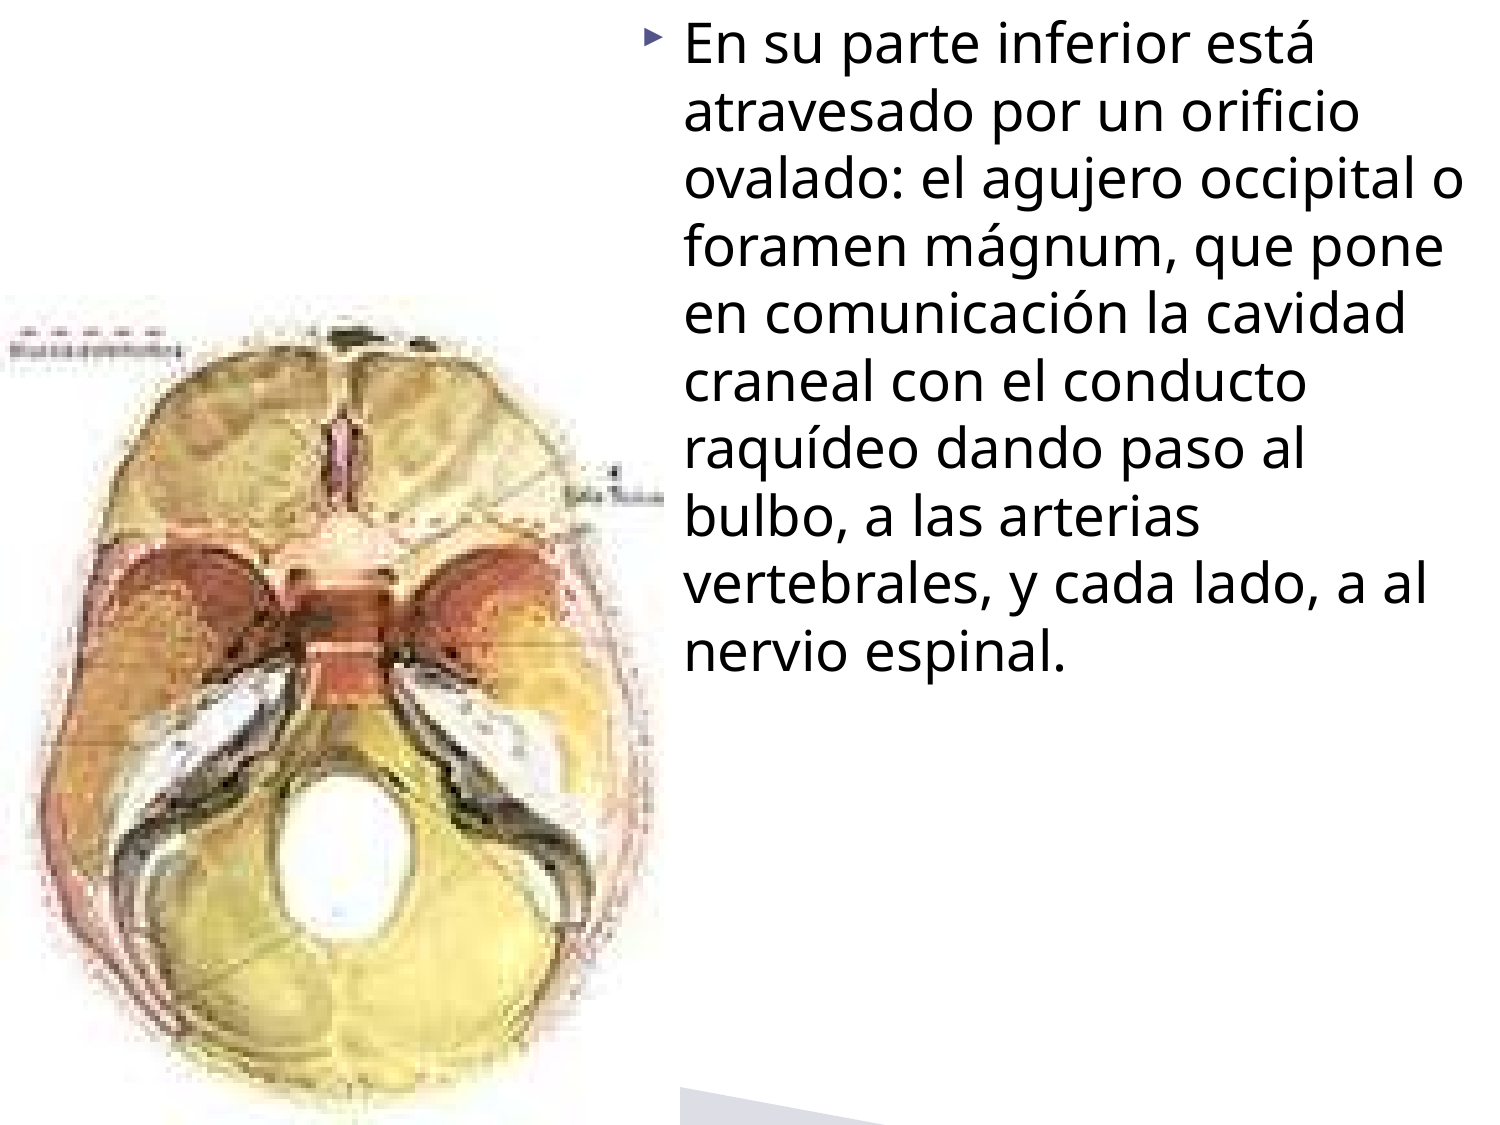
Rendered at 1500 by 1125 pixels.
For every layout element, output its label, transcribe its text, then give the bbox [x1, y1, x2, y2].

picture [0, 295, 680, 1125]
list En su parte inferior está atravesado por un orificio ovalado: el agujero occipital o foramen mágnum, que pone en comunicación la cavidad craneal con el conducto raquídeo dando paso al bulbo, a las arterias vertebrales, y cada lado, a al nervio espinal. [608, 0, 1500, 986]
